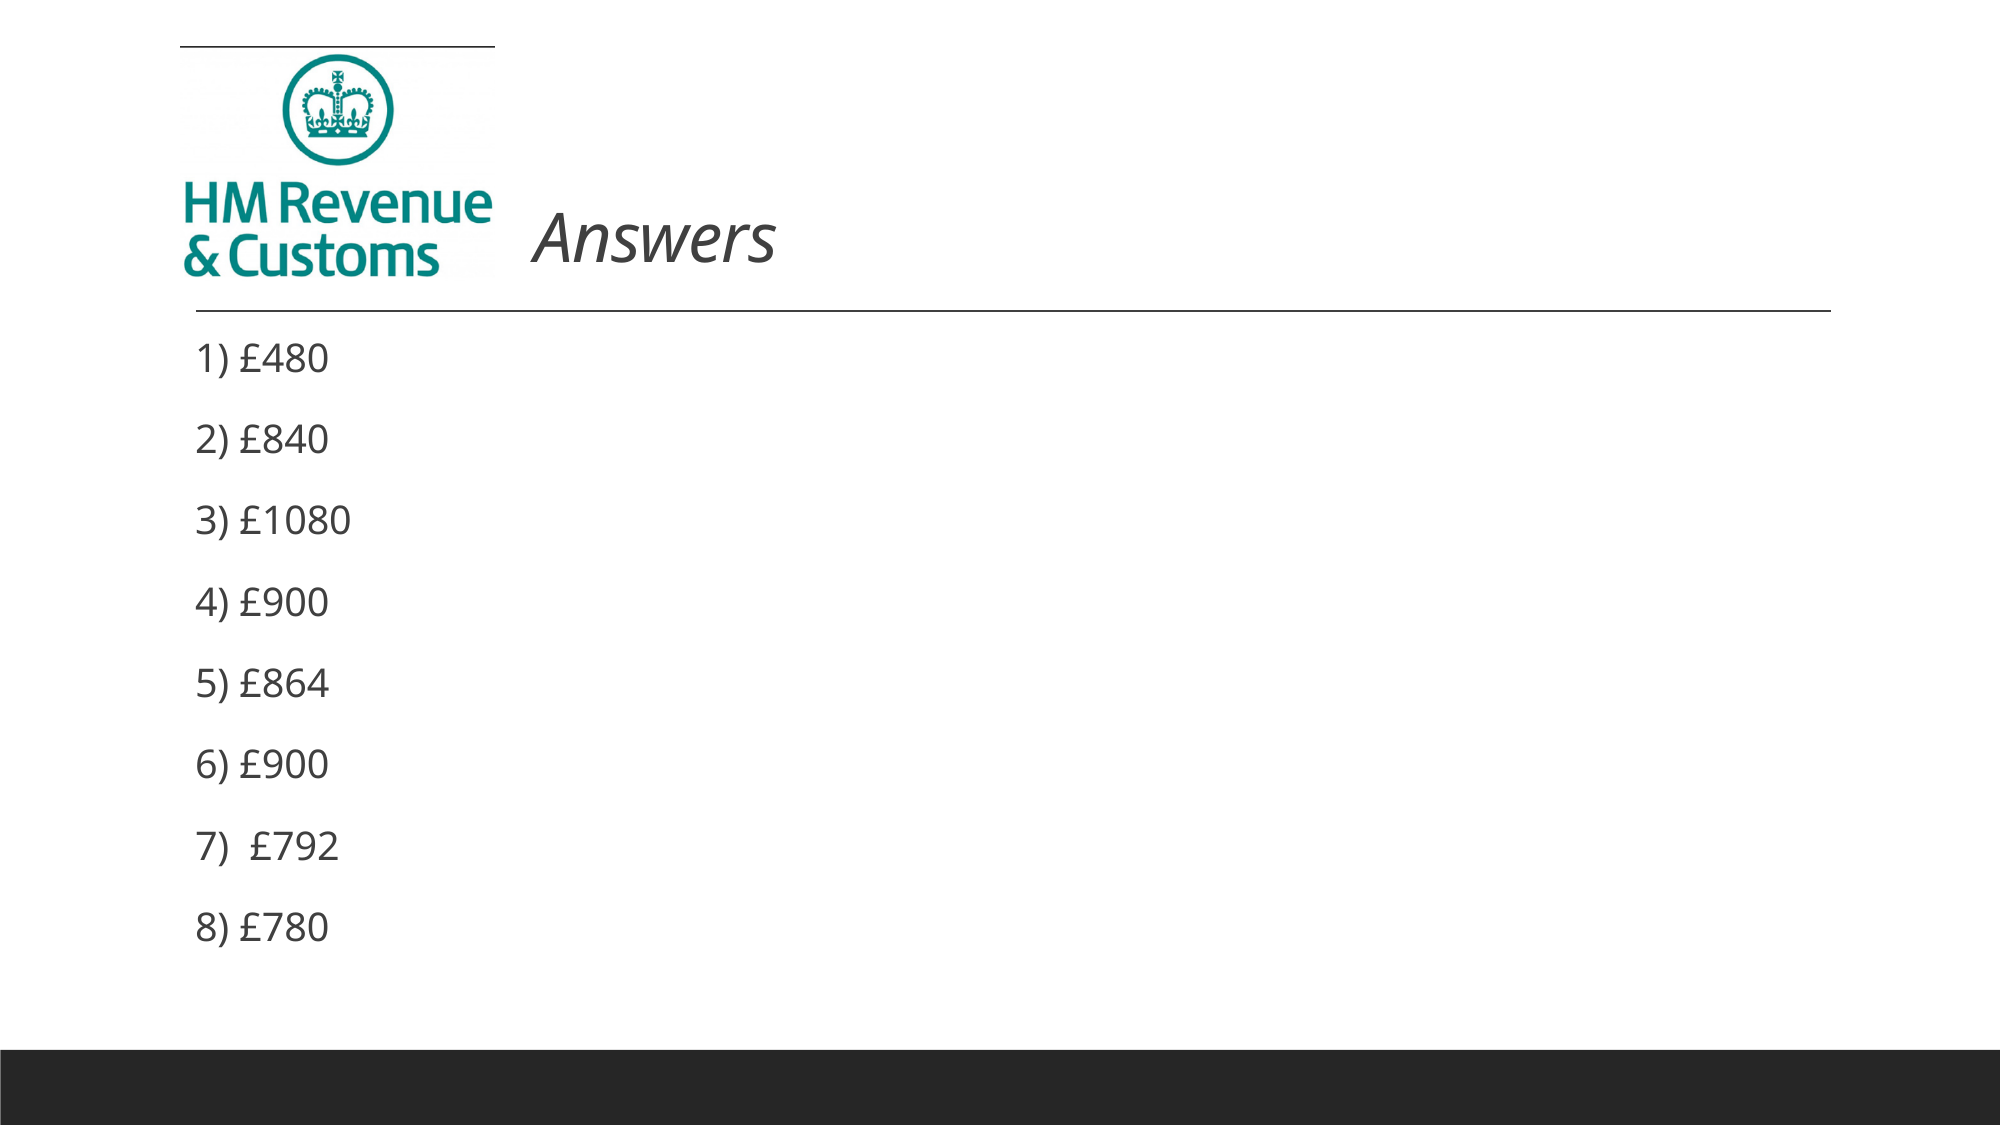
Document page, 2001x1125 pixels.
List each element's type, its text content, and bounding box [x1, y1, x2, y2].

list 1) £480 2) £840 3) £1080 4) £900 5) £864 6) £900 7) £792 8) £780 [180, 320, 1830, 963]
picture [179, 46, 496, 282]
title Answers [519, 47, 1830, 285]
